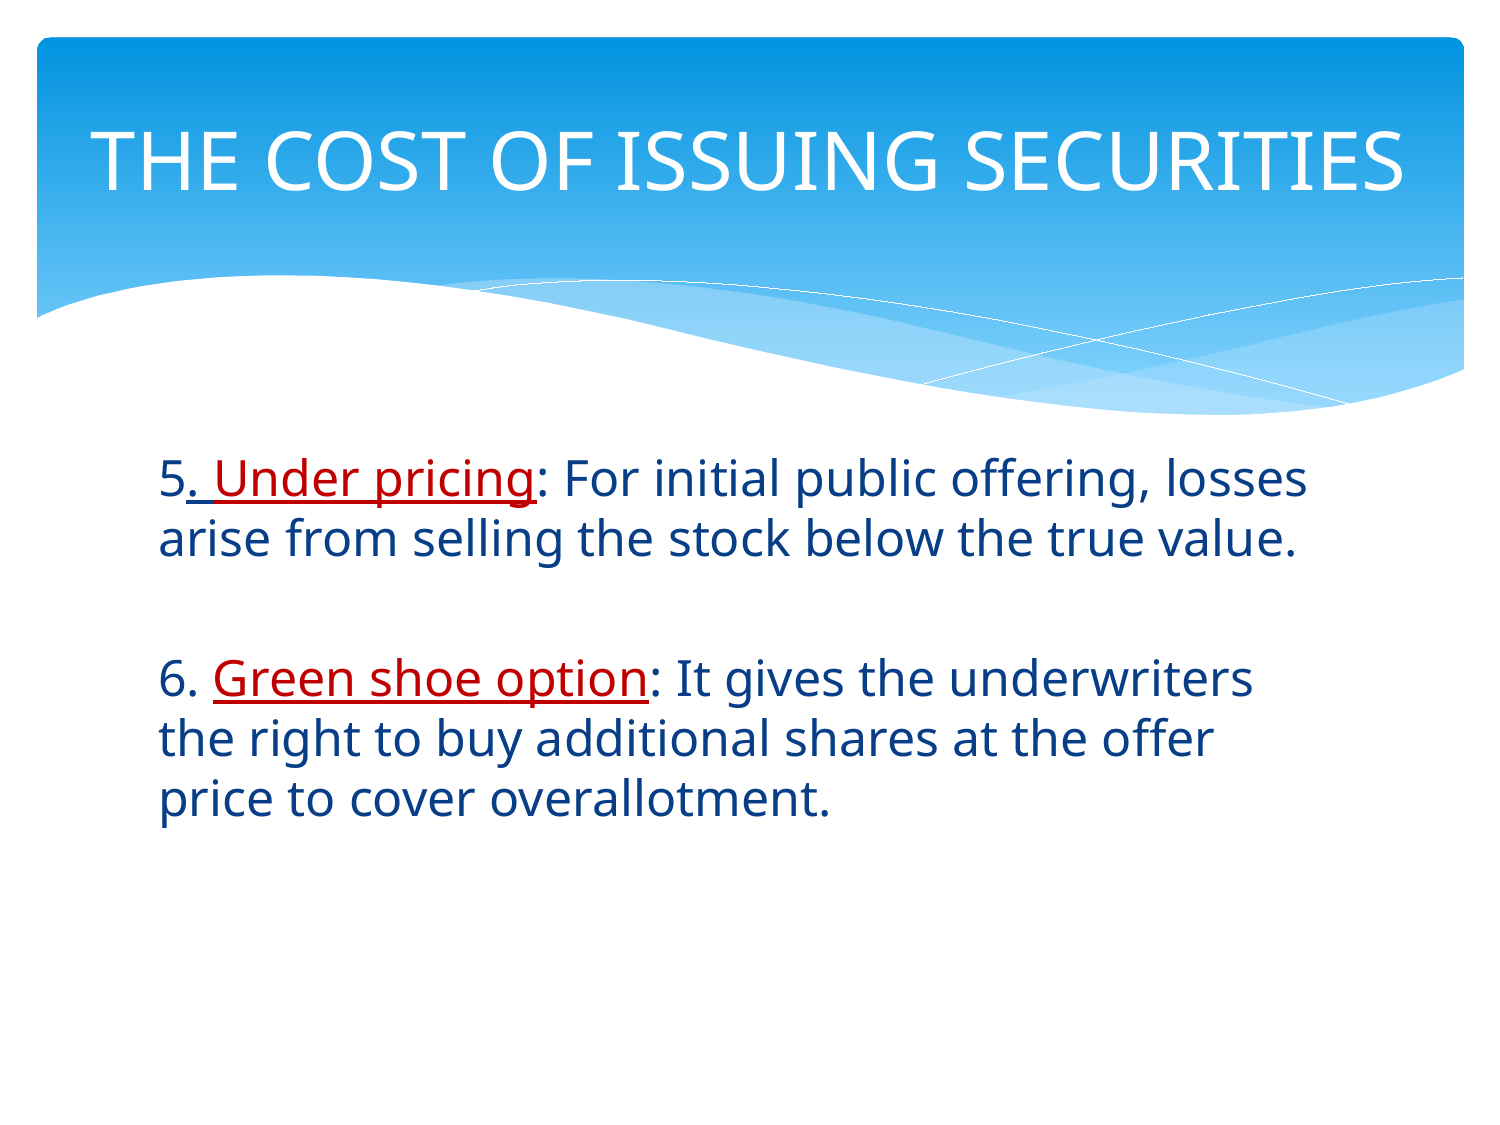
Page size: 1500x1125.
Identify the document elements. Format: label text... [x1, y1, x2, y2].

list 5. Under pricing: For initial public offering, losses arise from selling the stock below the true value. 6. Green shoe option: It gives the underwriters the right to buy additional shares at the offer price to cover overallotment. [143, 438, 1359, 1005]
title THE COST OF ISSUING SECURITIES [75, 55, 1425, 261]
